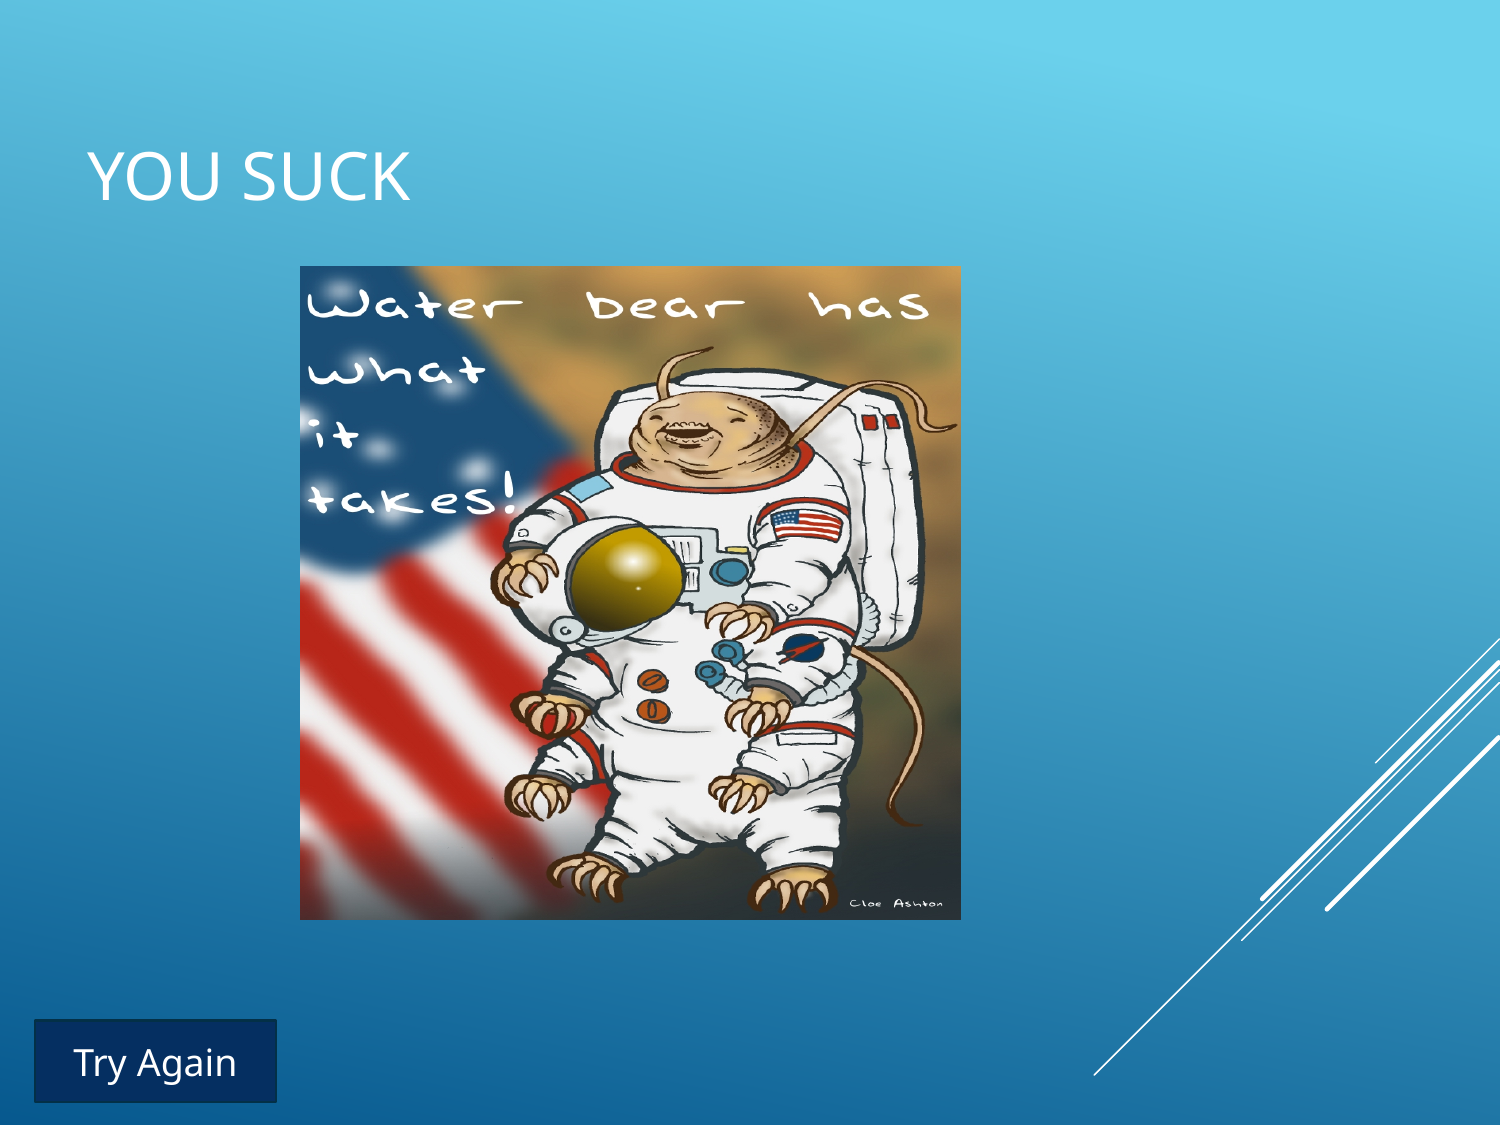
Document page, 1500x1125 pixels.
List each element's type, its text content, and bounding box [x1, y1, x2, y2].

picture [300, 265, 961, 920]
title You Suck [72, 48, 1148, 299]
text_box Try Again [34, 1019, 277, 1103]
